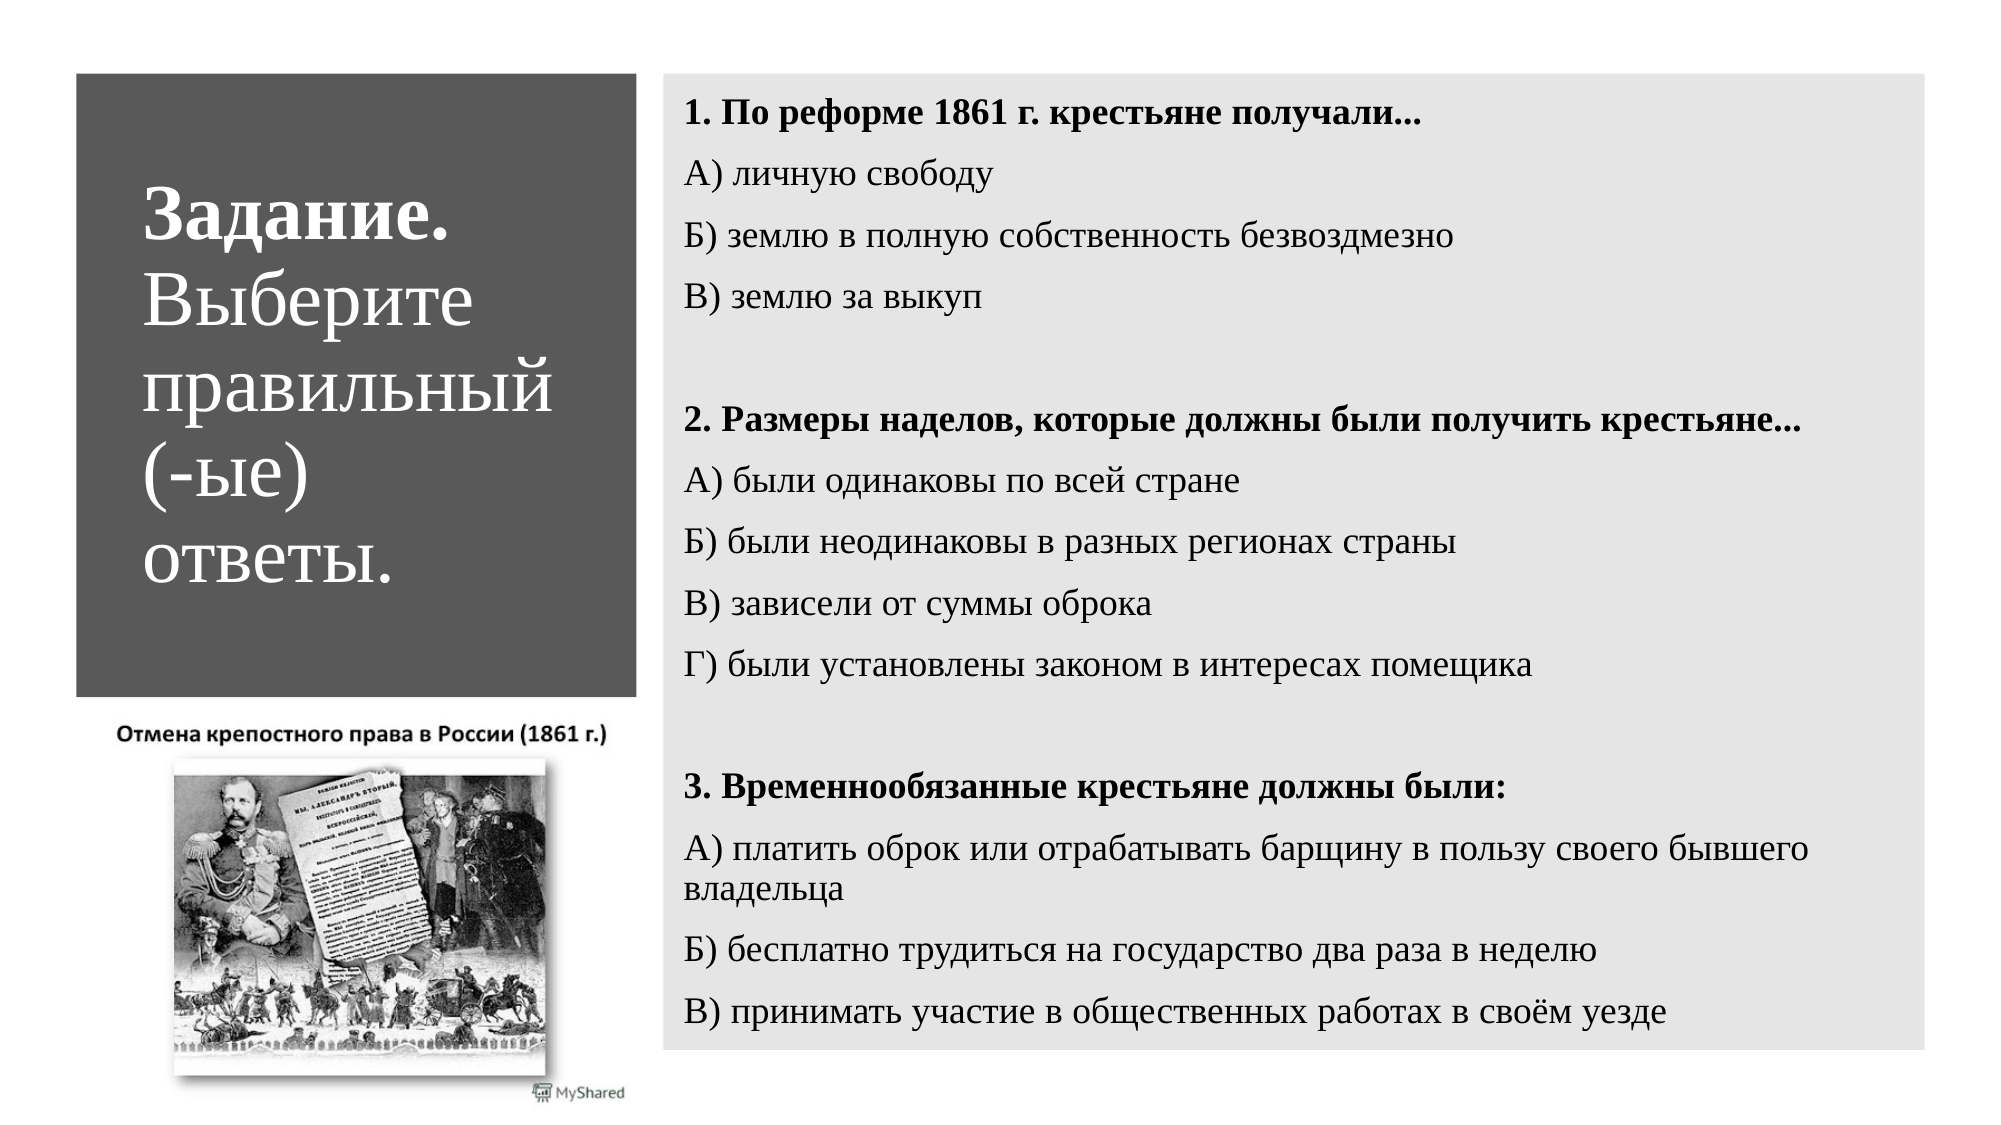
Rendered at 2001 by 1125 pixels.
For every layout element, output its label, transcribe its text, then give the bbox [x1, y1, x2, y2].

text_box [75, 72, 637, 698]
picture [76, 702, 647, 1120]
text_box [662, 72, 668, 1051]
title Задание. Выберите правильный (-ые) ответы. [127, 120, 595, 652]
list 1. По реформе 1861 г. крестьяне получали... А) личную свободу Б) землю в полную собственность безвоздмезно В) землю за выкуп 2. Размеры наделов, которые должны были получить крестьяне... А) были одинаковы по всей стране Б) были неодинаковы в разных регионах страны В) зависели от суммы оброка Г) были установлены законом в интересах помещика 3. Временнообязанные крестьяне должны были: А) платить оброк или отрабатывать барщину в пользу своего бывшего владельца Б) бесплатно трудиться на государство два раза в неделю В) принимать участие в общественных работах в своём уезде [668, 72, 1923, 1051]
